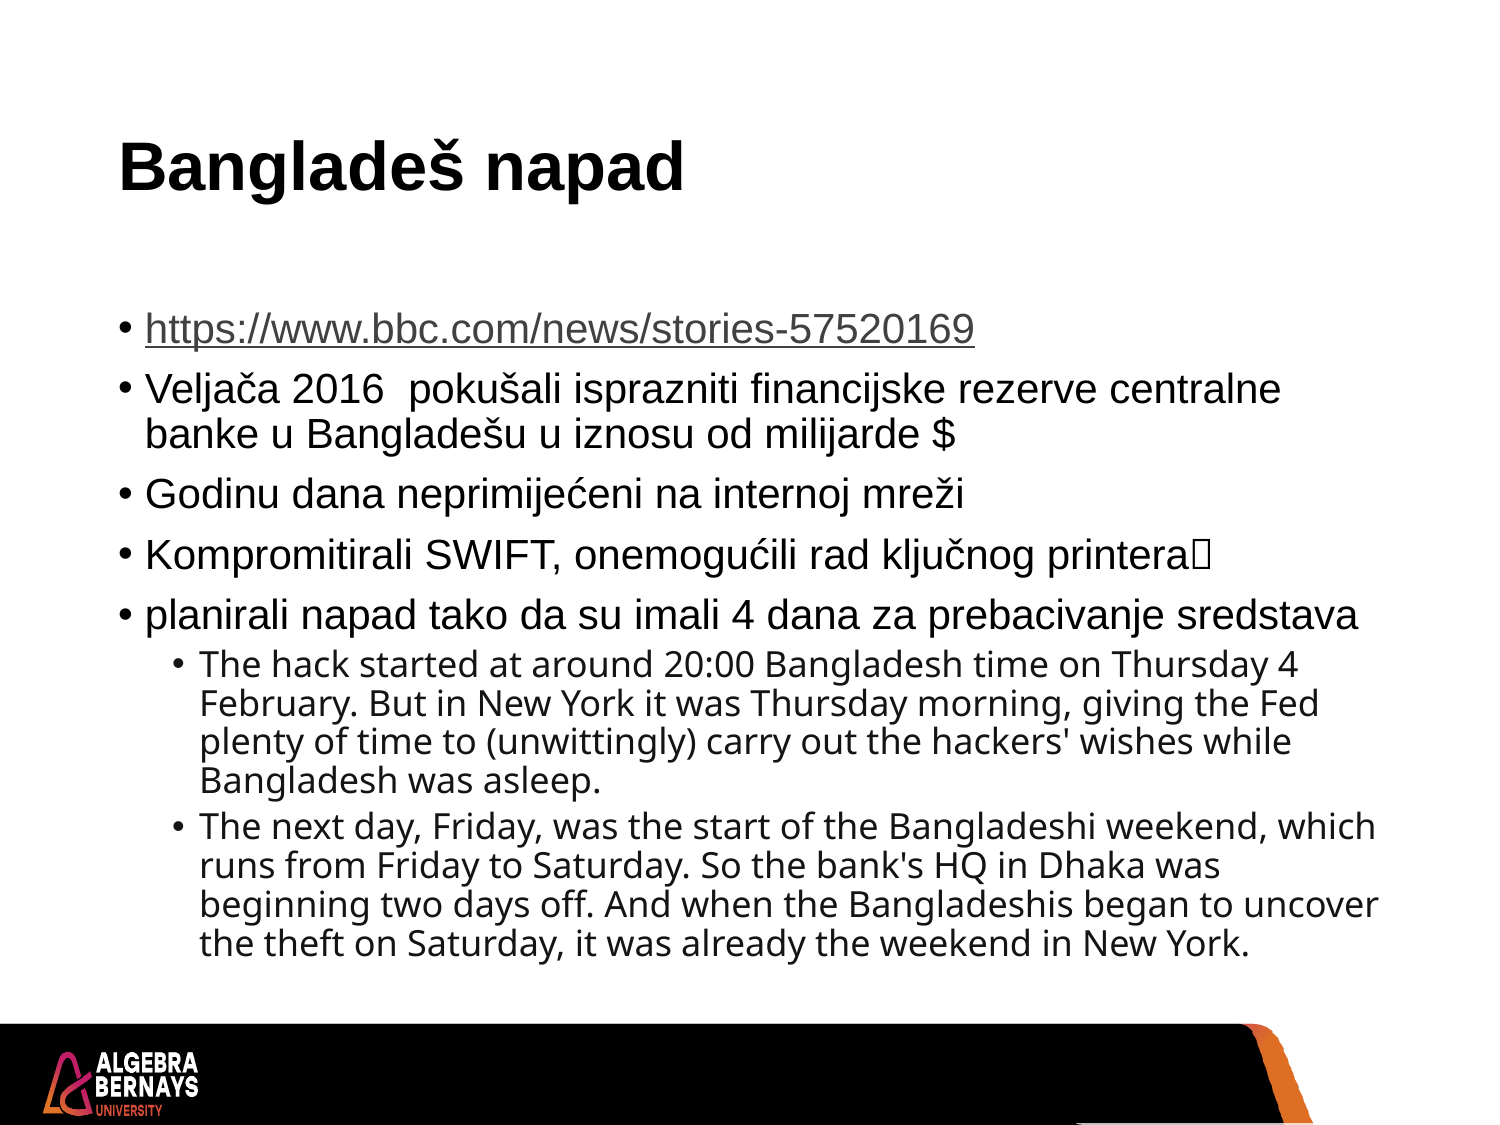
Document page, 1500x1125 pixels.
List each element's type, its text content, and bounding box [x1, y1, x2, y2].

picture [0, 1023, 1468, 1125]
list https://www.bbc.com/news/stories-57520169 Veljača 2016 pokušali isprazniti financijske rezerve centralne banke u Bangladešu u iznosu od milijarde $ Godinu dana neprimijećeni na internoj mreži Kompromitirali SWIFT, onemogućili rad ključnog printera planirali napad tako da su imali 4 dana za prebacivanje sredstava The hack started at around 20:00 Bangladesh time on Thursday 4 February. But in New York it was Thursday morning, giving the Fed plenty of time to (unwittingly) carry out the hackers' wishes while Bangladesh was asleep. The next day, Friday, was the start of the Bangladeshi weekend, which runs from Friday to Saturday. So the bank's HQ in Dhaka was beginning two days off. And when the Bangladeshis began to uncover the theft on Saturday, it was already the weekend in New York. [103, 299, 1397, 1014]
title Bangladeš napad [103, 59, 1397, 278]
